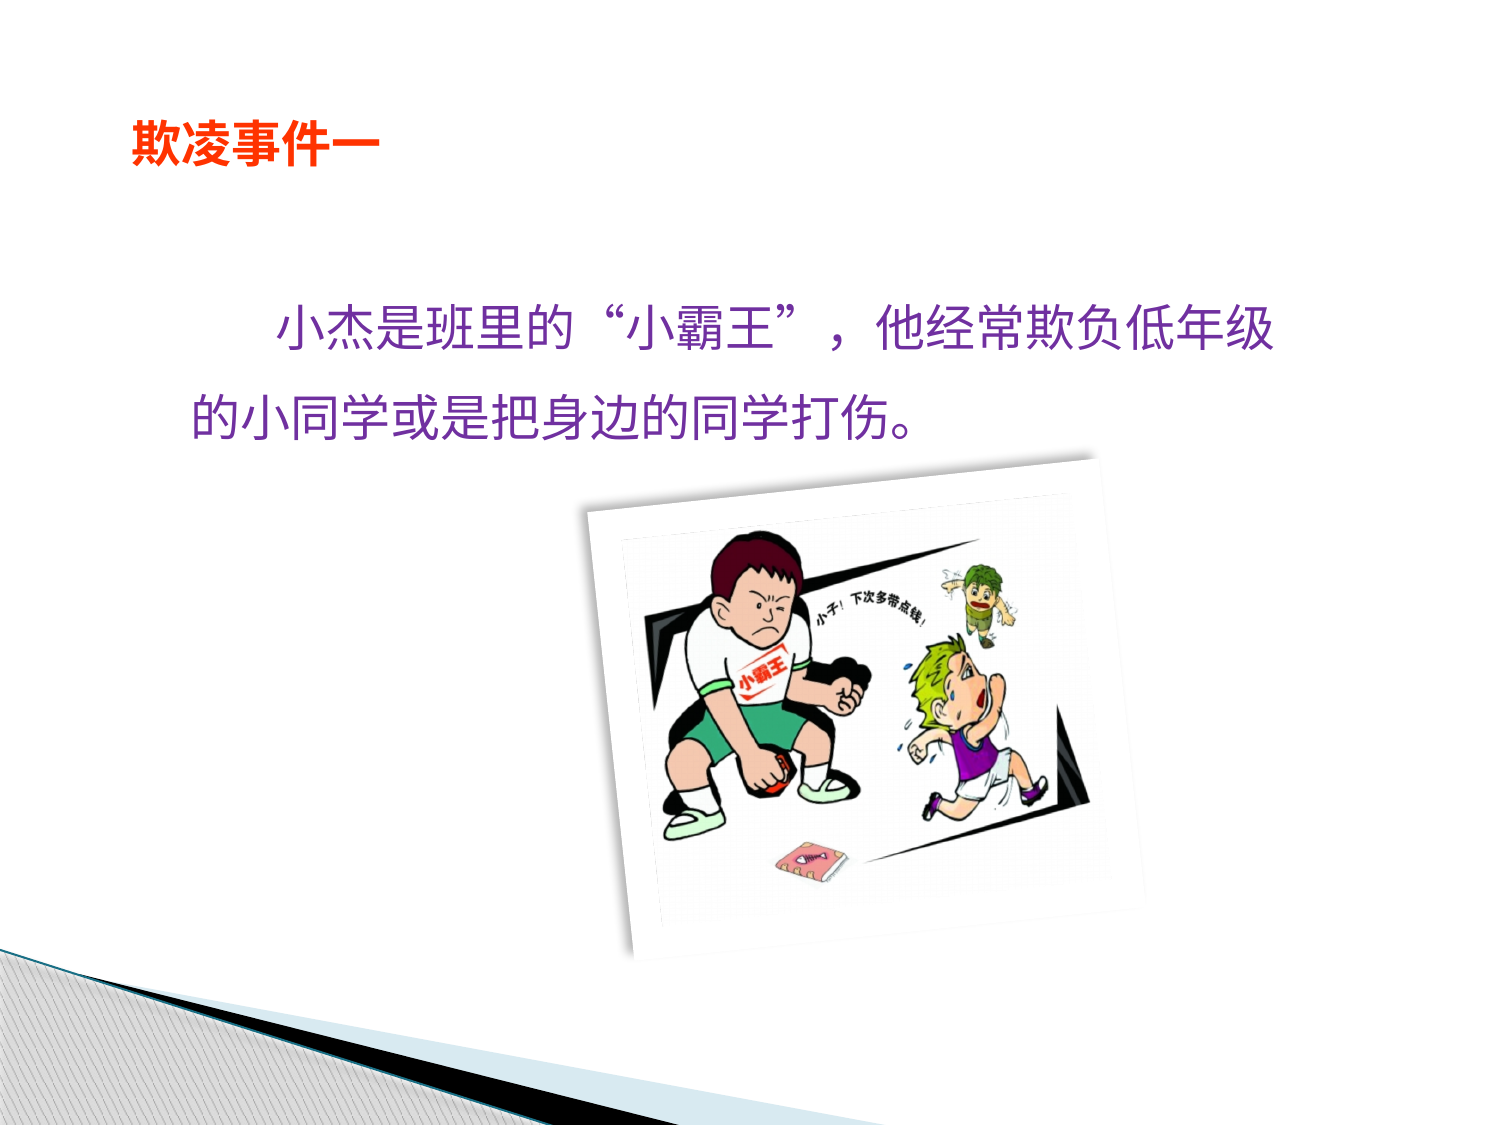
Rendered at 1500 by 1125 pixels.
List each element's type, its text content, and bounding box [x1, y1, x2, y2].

text_box 小杰是班里的“小霸王”，他经常欺负低年级的小同学或是把身边的同学打伤。 [175, 258, 1298, 454]
text_box 欺凌事件一 [117, 105, 434, 181]
picture [622, 493, 1111, 926]
